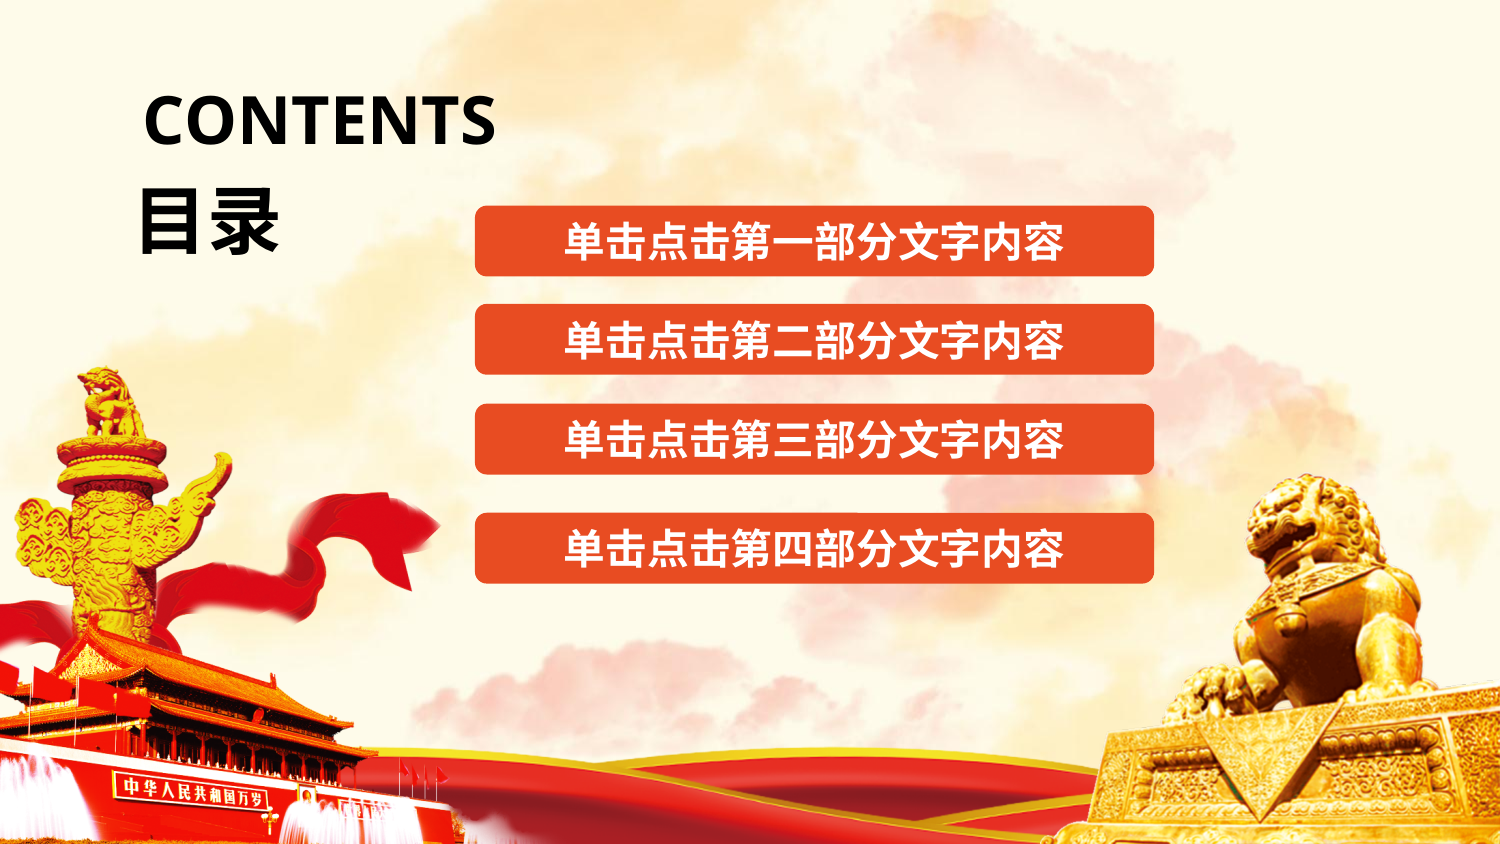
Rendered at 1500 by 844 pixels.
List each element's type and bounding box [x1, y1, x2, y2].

text_box [0, 0, 1500, 844]
